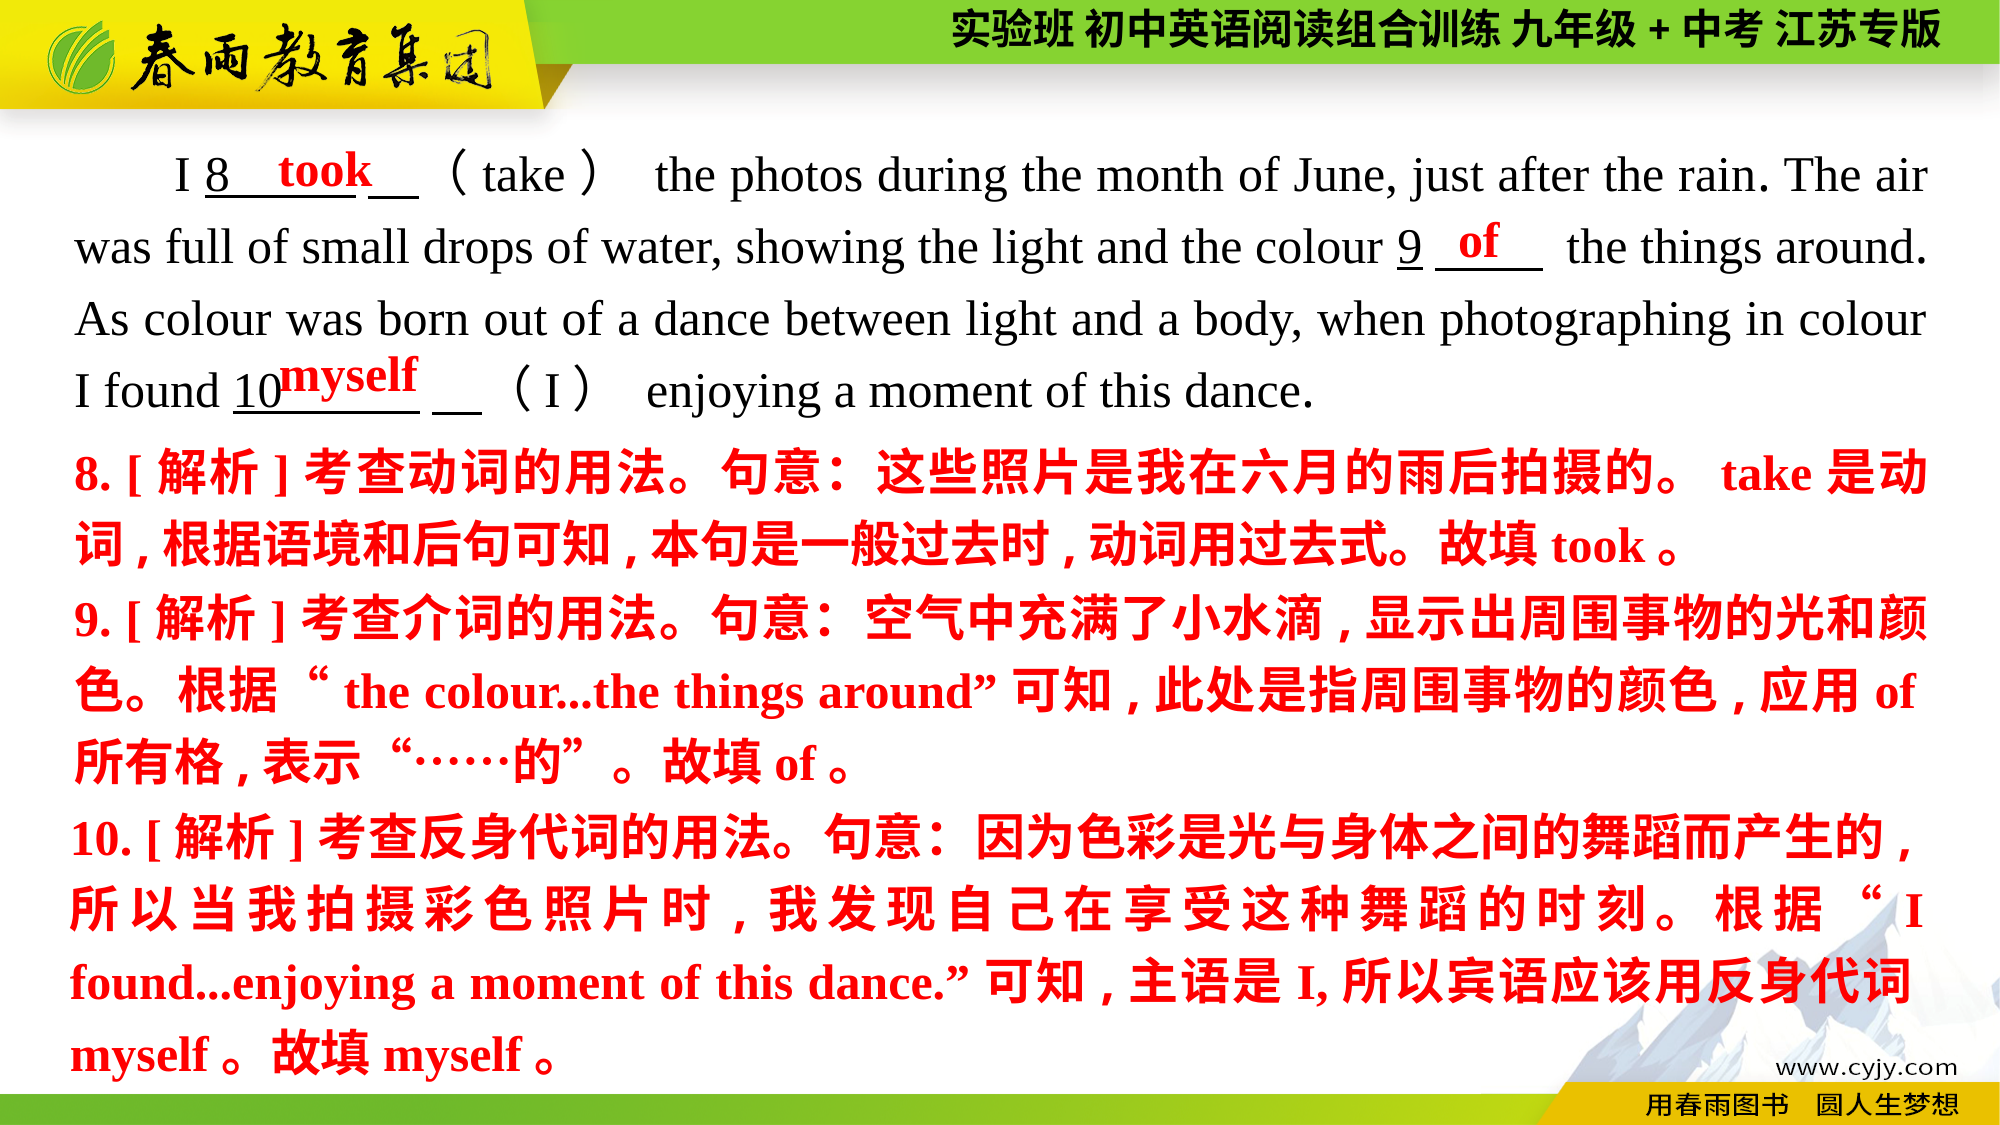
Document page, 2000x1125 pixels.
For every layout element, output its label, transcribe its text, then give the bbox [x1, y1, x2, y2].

text_box myself [264, 334, 496, 410]
list I 8 （take） the photos during the month of June, just after the rain. The air was full of small drops of water, showing the light and the colour 9 the things around. As colour was born out of a dance between light and a body, when photographing in colour I found 10 （I） enjoying a moment of this dance. [59, 122, 1944, 420]
text_box 8. [解析]考查动词的用法。句意：这些照片是我在六月的雨后拍摄的。take是动词,根据语境和后句可知,本句是一般过去时,动词用过去式。故填took。 [59, 420, 1944, 566]
text_box 10. [解析]考查反身代词的用法。句意：因为色彩是光与身体之间的舞蹈而产生的,所以当我拍摄彩色照片时,我发现自己在享受这种舞蹈的时刻。根据“I found...enjoying a moment of this dance.”可知,主语是I,所以宾语应该用反身代词myself。故填myself。 [54, 785, 1939, 1089]
text_box took [263, 128, 388, 204]
text_box of [1430, 200, 1515, 276]
picture [0, 0, 2000, 1125]
text_box 9. [解析]考查介词的用法。句意：空气中充满了小水滴,显示出周围事物的光和颜色。根据“the colour...the things around”可知,此处是指周围事物的颜色,应用of所有格,表示“……的”。故填of。 [59, 566, 1944, 798]
